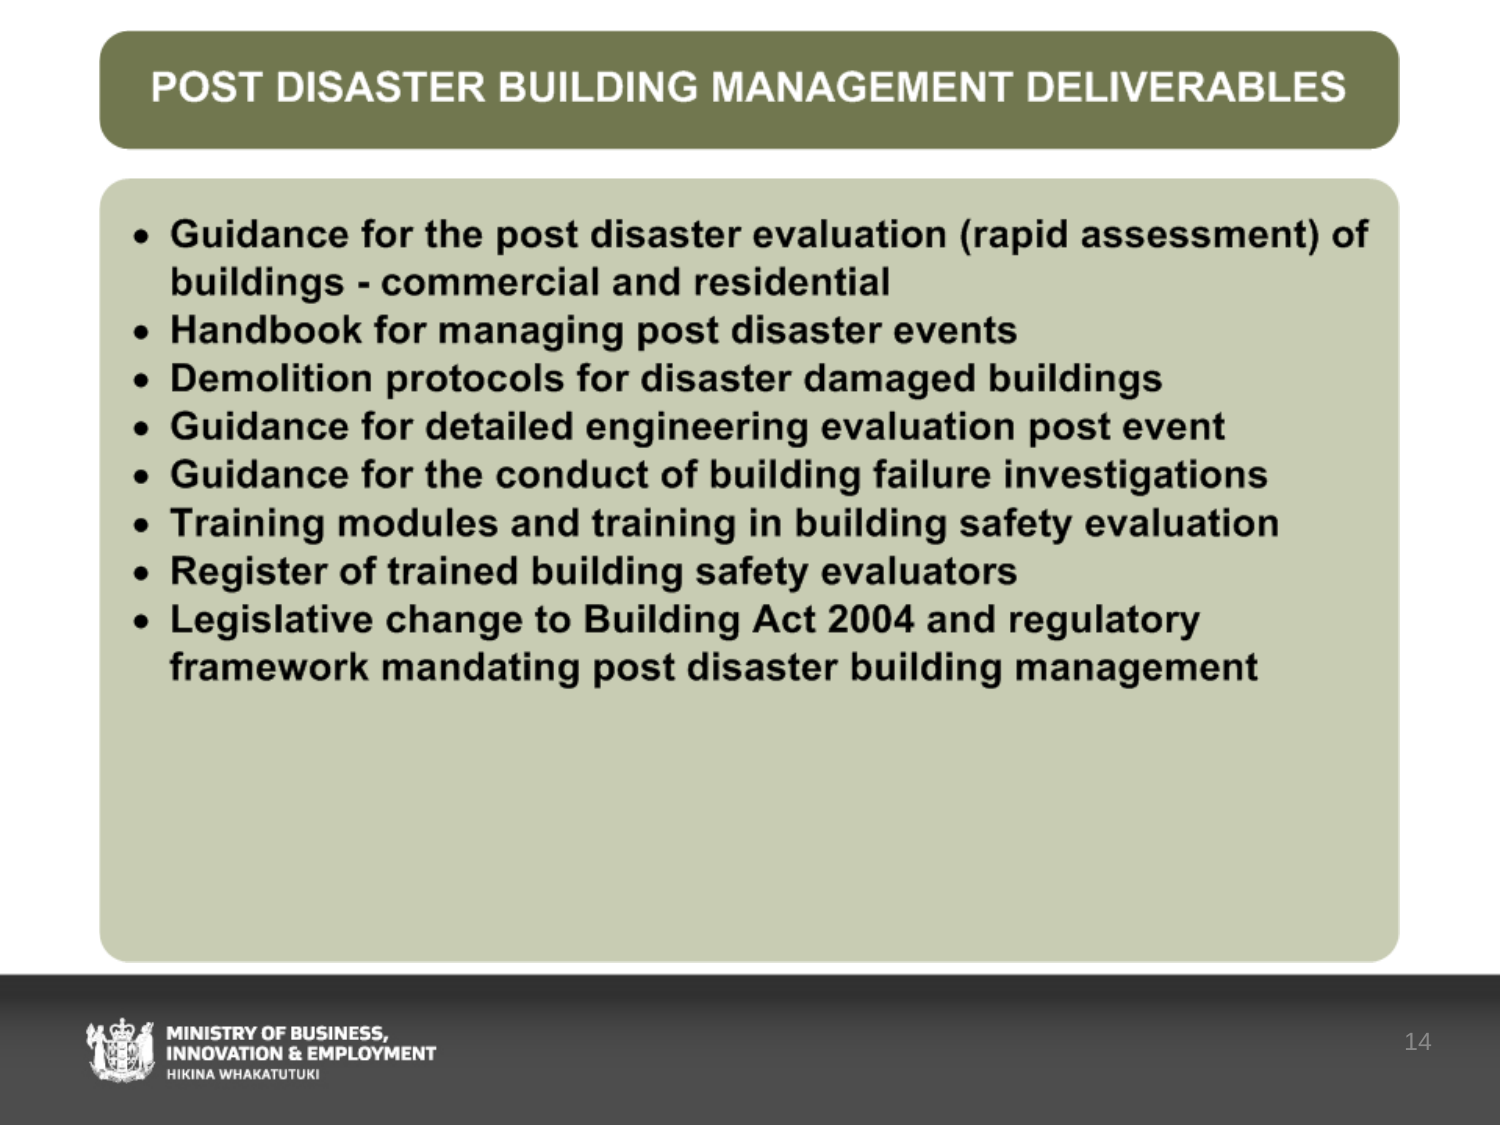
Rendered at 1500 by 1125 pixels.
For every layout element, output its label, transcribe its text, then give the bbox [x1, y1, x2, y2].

text_box 14 [1096, 1010, 1447, 1071]
picture [0, 0, 1500, 1125]
